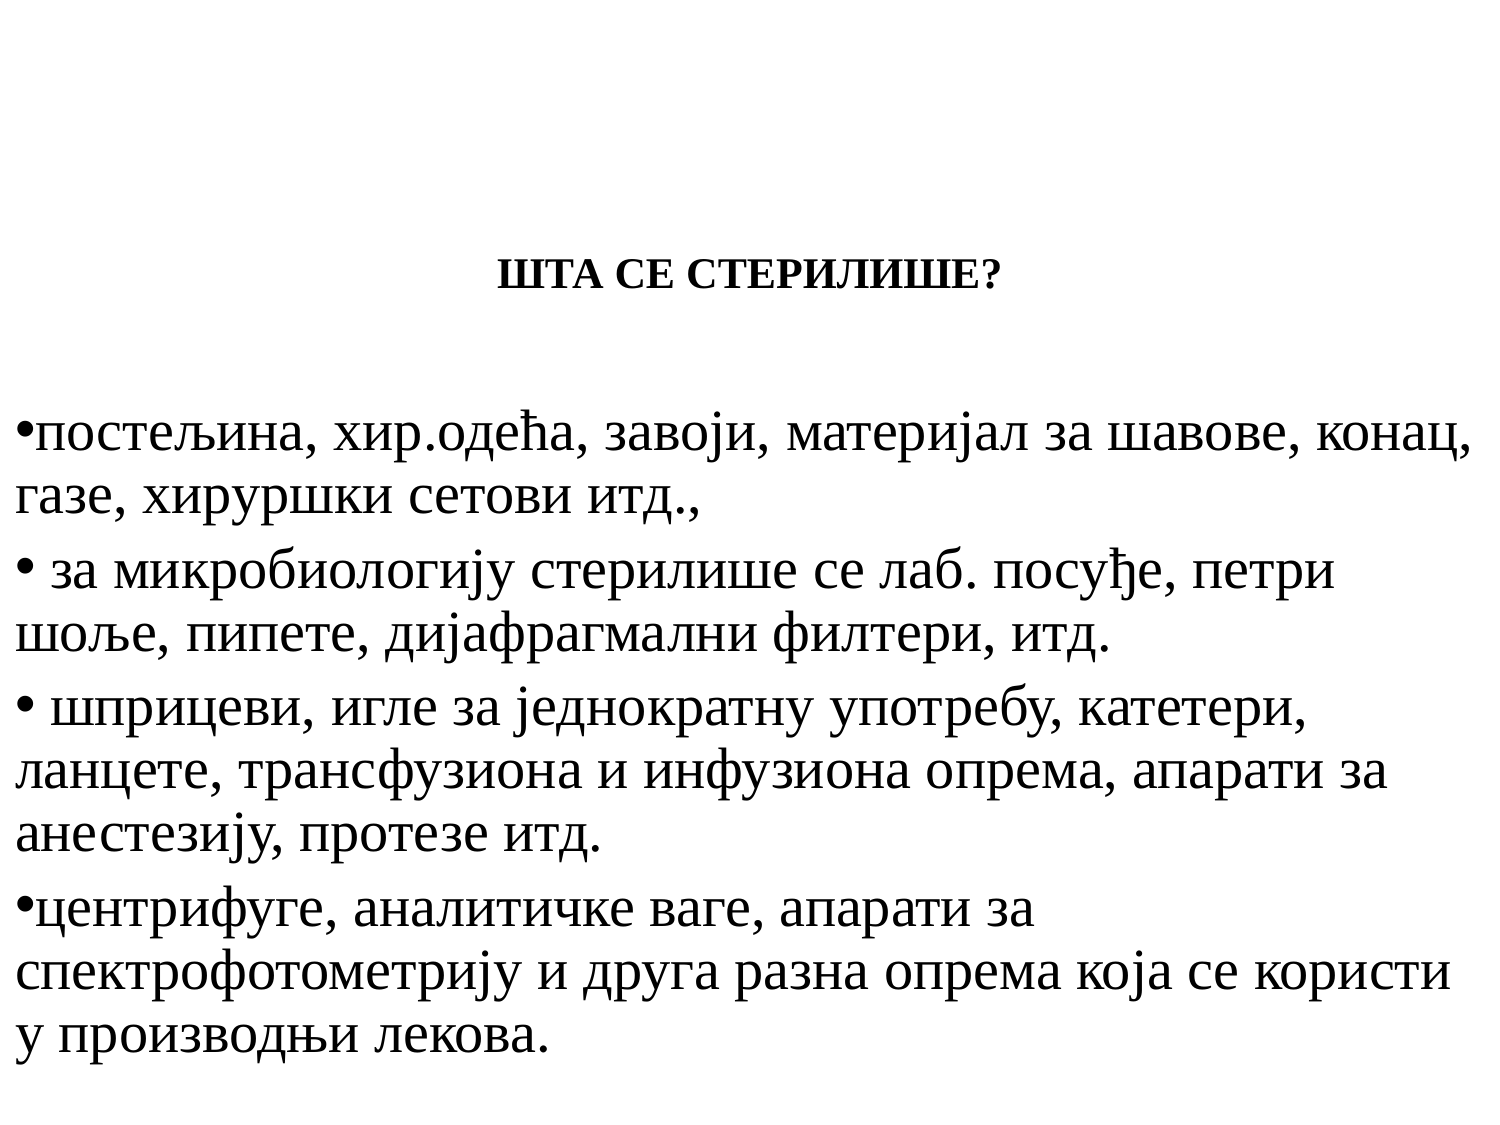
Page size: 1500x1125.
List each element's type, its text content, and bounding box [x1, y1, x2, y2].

title ШТА СЕ СТЕРИЛИШЕ? [0, 208, 1500, 334]
subtitle постељина, хир.одећа, завоји, материјал за шавове, конац, газе, хируршки сетови итд., за микробиологију стерилише се лаб. посуђе, петри шоље, пипете, дијафрагмални филтери, итд. шприцеви, игле за једнократну употребу, катетери, ланцете, трансфузиона и инфузиона опрема, апарати за анестезију, протезе итд. центрифуге, аналитичке ваге, апарати за спектрофотометрију и друга разна опрема која се користи у производњи лекова. [0, 392, 1500, 1125]
